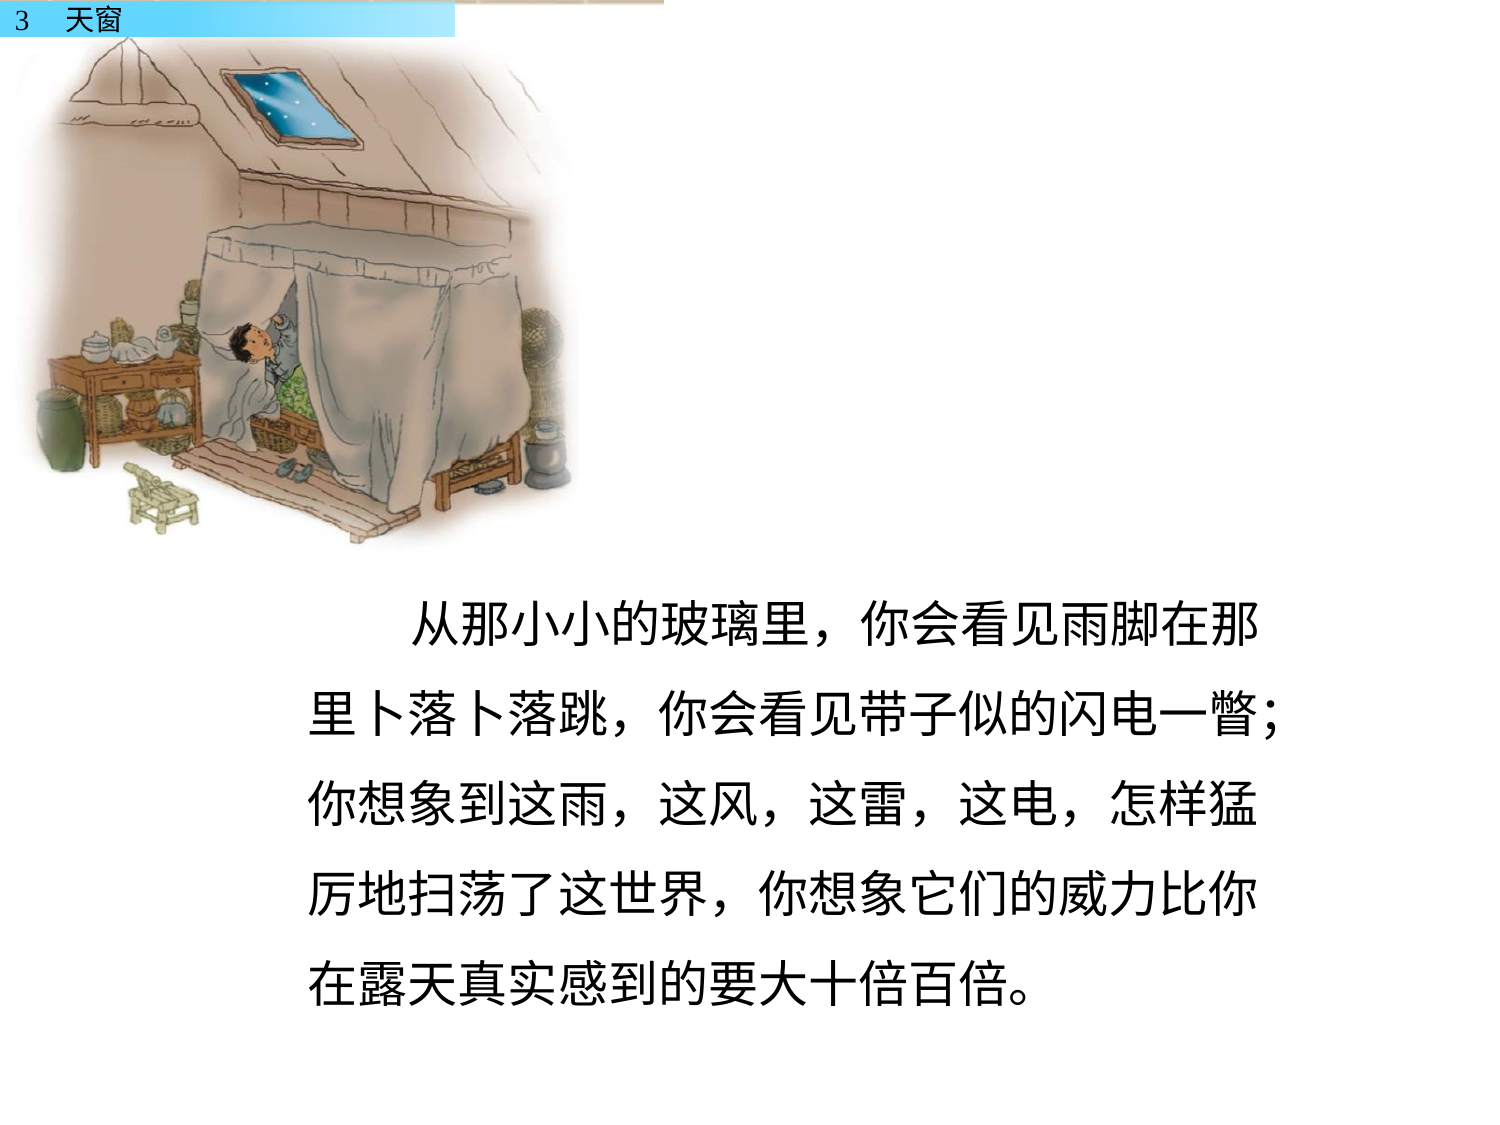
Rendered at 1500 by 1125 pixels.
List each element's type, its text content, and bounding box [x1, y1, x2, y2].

text_box 从那小小的玻璃里，你会看见雨脚在那里卜落卜落跳，你会看见带子似的闪电一瞥；你想象到这雨，这风，这雷，这电，怎样猛厉地扫荡了这世界，你想象它们的威力比你在露天真实感到的要大十倍百倍。 [293, 555, 1311, 1020]
picture [0, 0, 664, 556]
